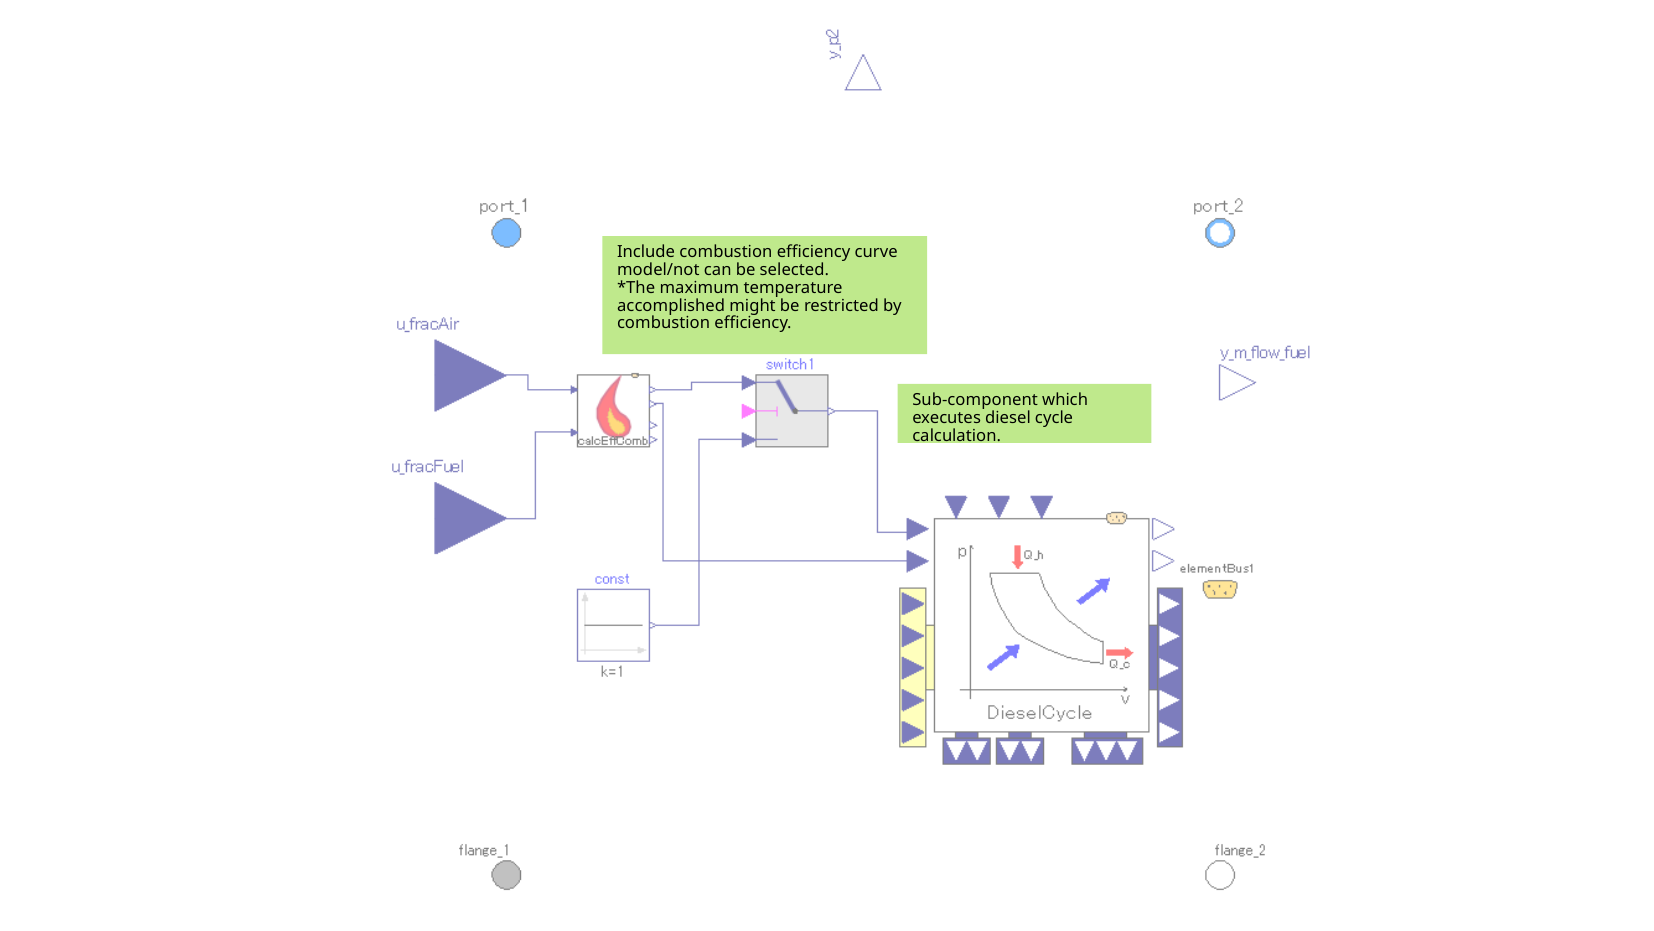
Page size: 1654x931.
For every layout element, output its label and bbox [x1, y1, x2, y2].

picture [344, 0, 1312, 931]
